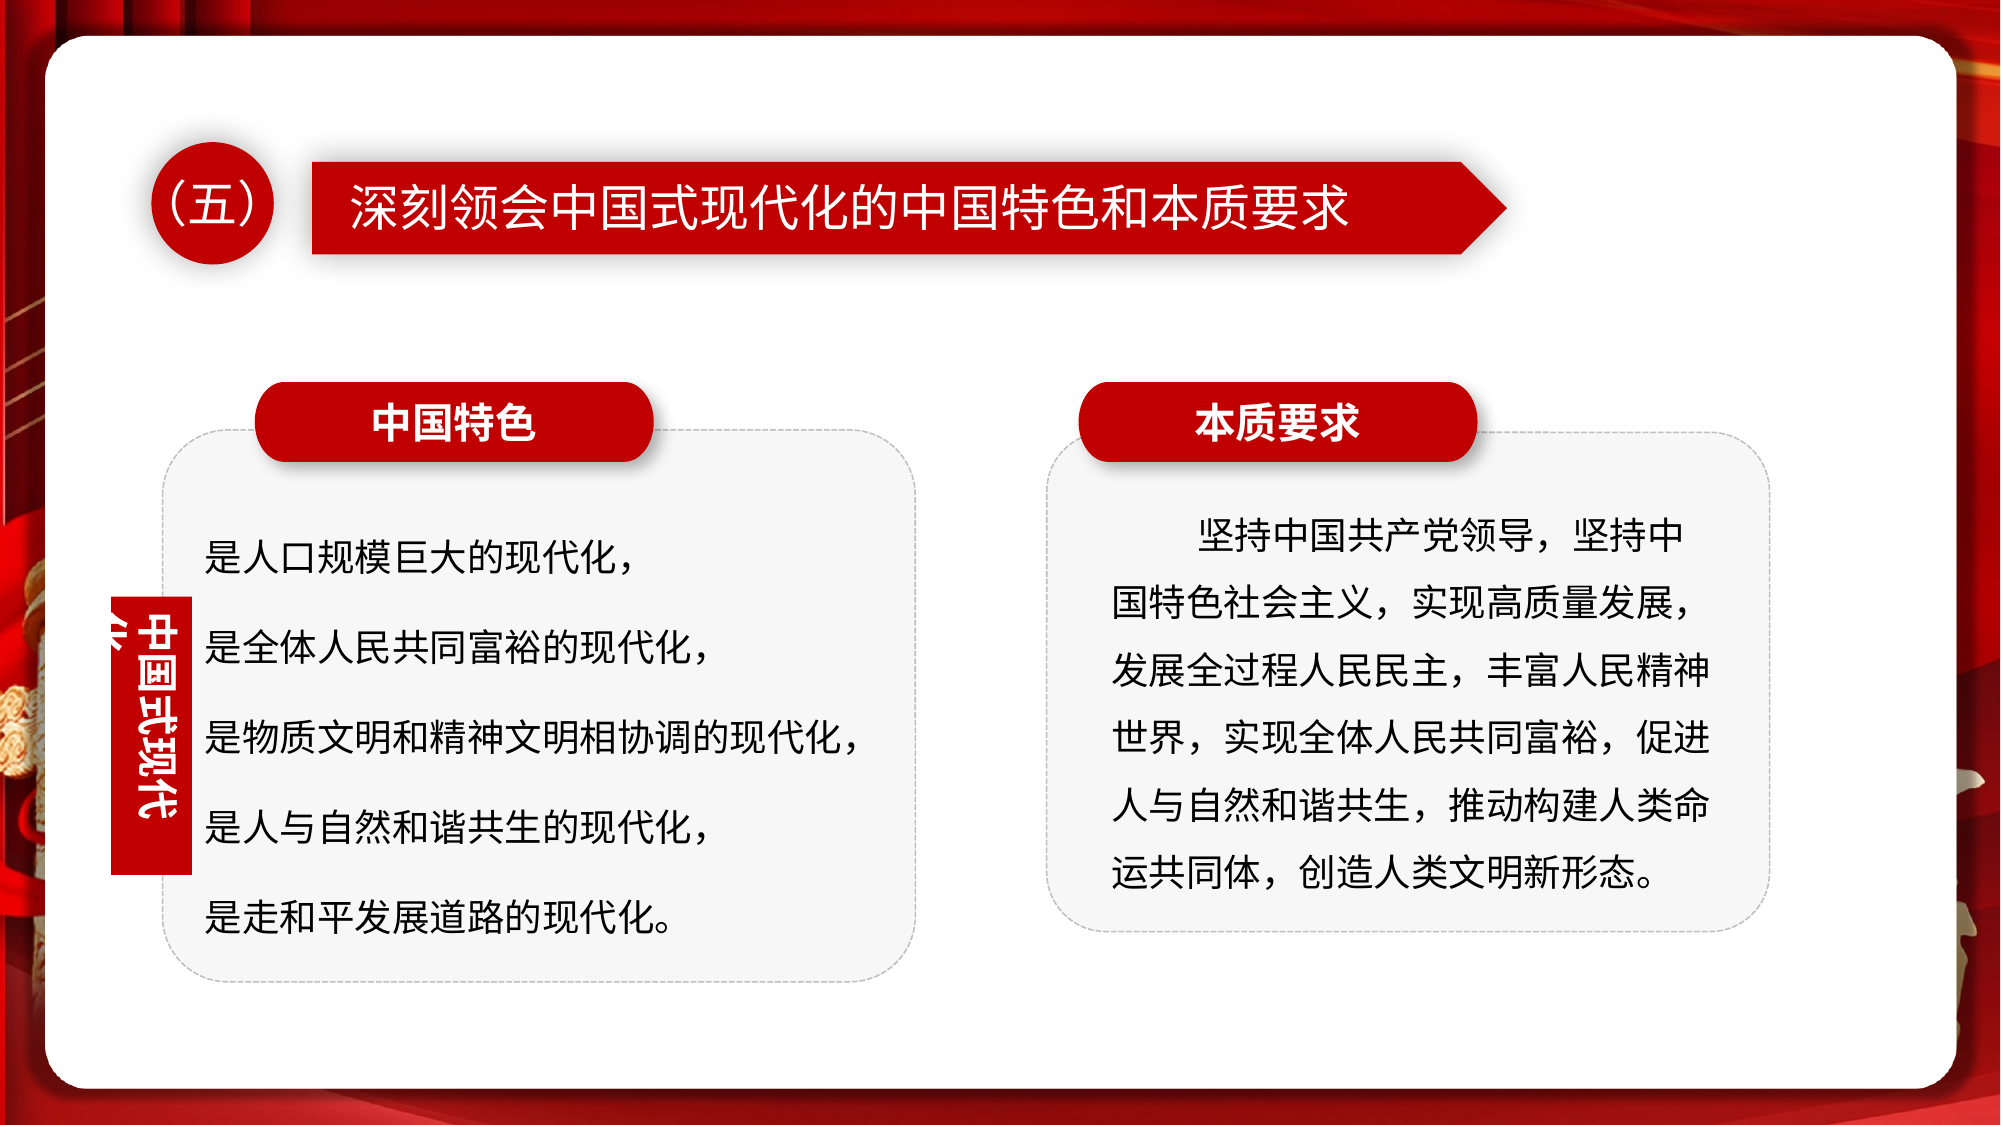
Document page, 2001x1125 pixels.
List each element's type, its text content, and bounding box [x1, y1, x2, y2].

picture [0, 0, 2001, 1125]
text_box [1046, 432, 1770, 932]
text_box [162, 429, 914, 596]
text_box 中国式现代化 [111, 596, 192, 875]
text_box 中国特色 [285, 389, 623, 454]
text_box [162, 875, 908, 982]
text_box 坚持中国共产党领导，坚持中国特色社会主义，实现高质量发展，发展全过程人民民主，丰富人民精神世界，实现全体人民共同富裕，促进人与自然和谐共生，推动构建人类命运共同体，创造人类文明新形态。 [1096, 481, 1731, 902]
text_box [1078, 382, 1478, 462]
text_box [121, 142, 1508, 265]
text_box 本质要求 [1108, 389, 1447, 454]
text_box [254, 382, 654, 462]
text_box 是人口规模巨大的现代化， 是全体人民共同富裕的现代化， 是物质文明和精神文明相协调的现代化， 是人与自然和谐共生的现代化， 是走和平发展道路的现代化。 [190, 481, 916, 947]
